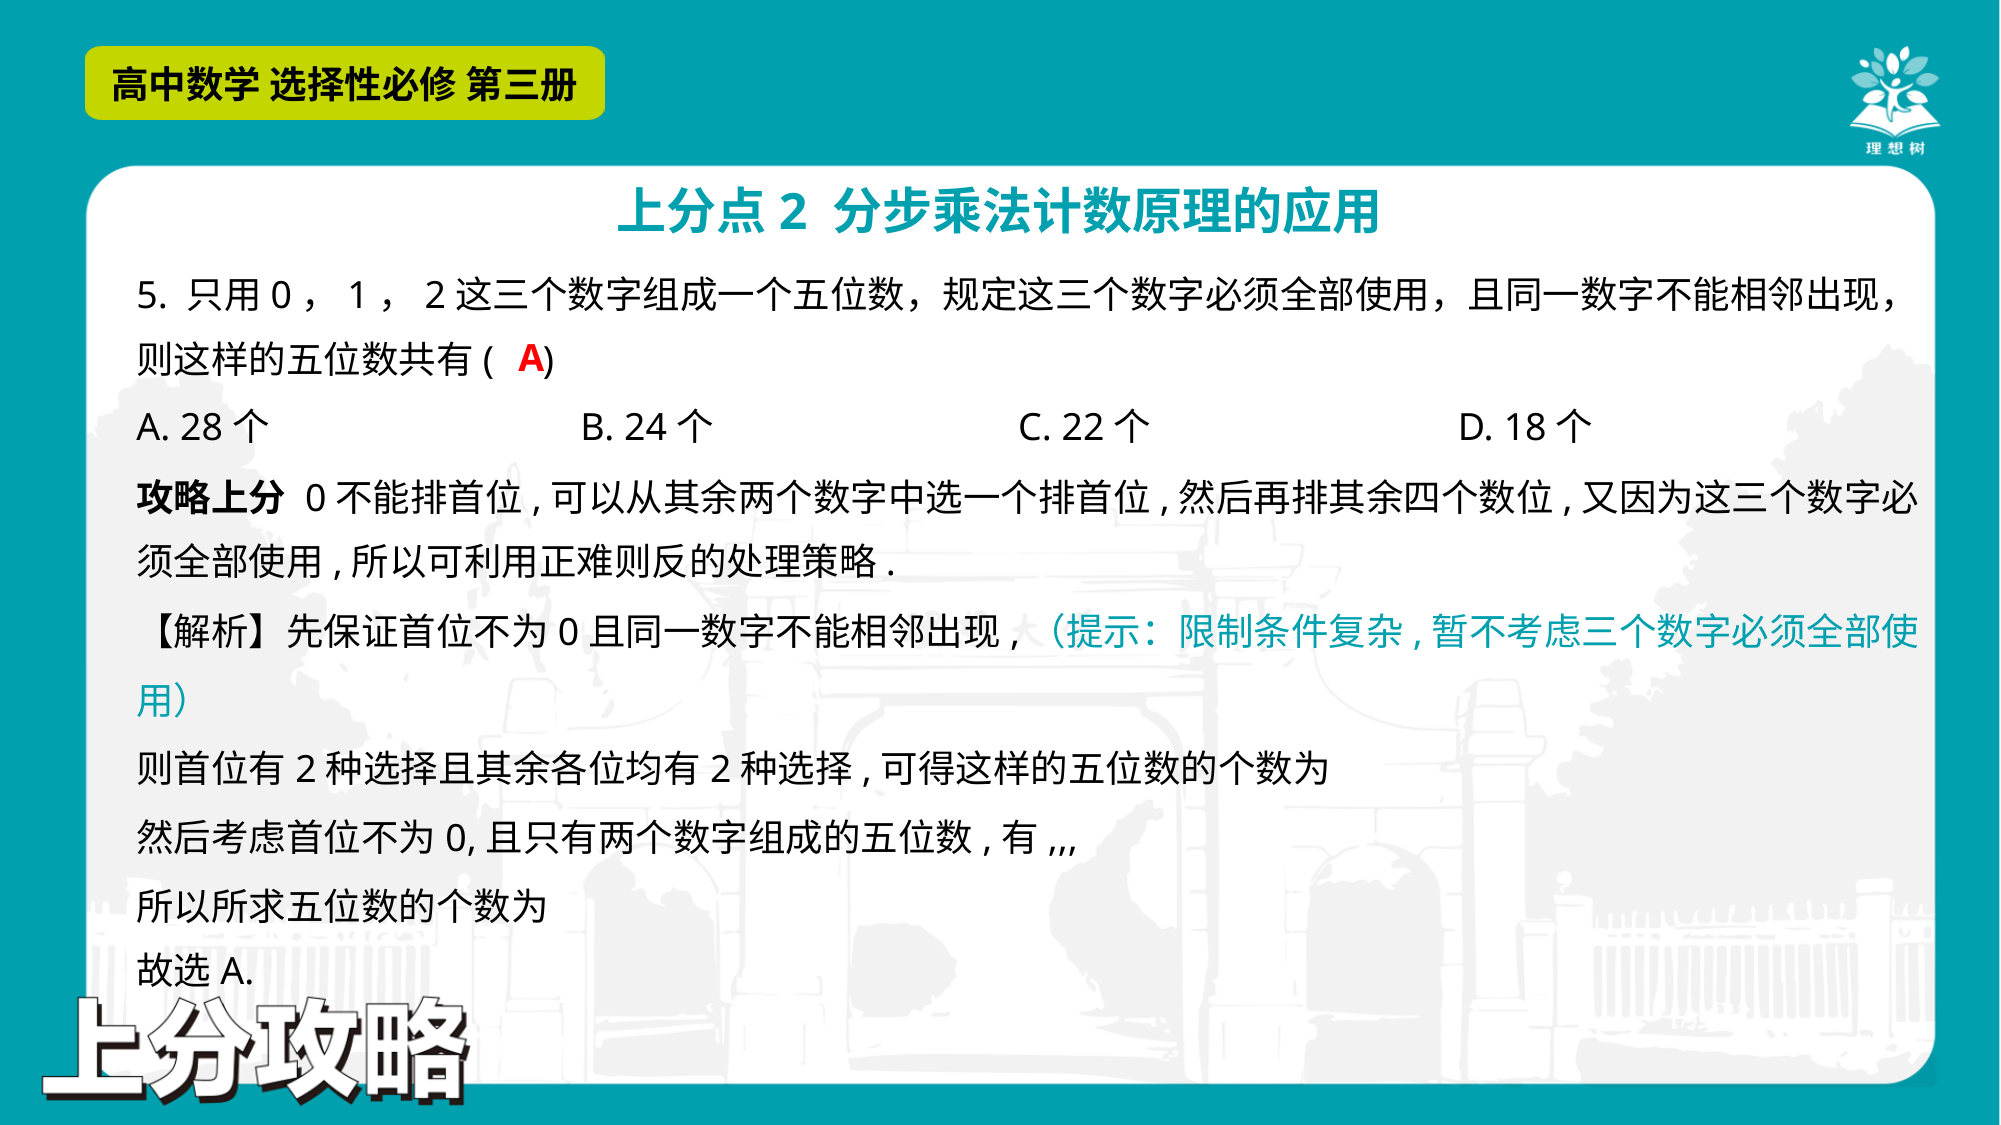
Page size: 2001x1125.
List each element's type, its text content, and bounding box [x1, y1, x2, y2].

text_box 攻略上分 0不能排首位,可以从其余两个数字中选一个排首位,然后再排其余四个数位,又因为这三个数字必 须全部使用,所以可利用正难则反的处理策略. [136, 449, 1865, 577]
picture [0, 0, 2000, 1125]
text_box A. 28个 B. 24个 C. 22个 D. 18个 [136, 380, 1865, 440]
text_box A [504, 314, 559, 373]
text_box 5. 只用0，1，2这三个数字组成一个五位数，规定这三个数字必须全部使用，且同一数字不能相邻出现， 则这样的五位数共有( ) [136, 247, 1865, 374]
